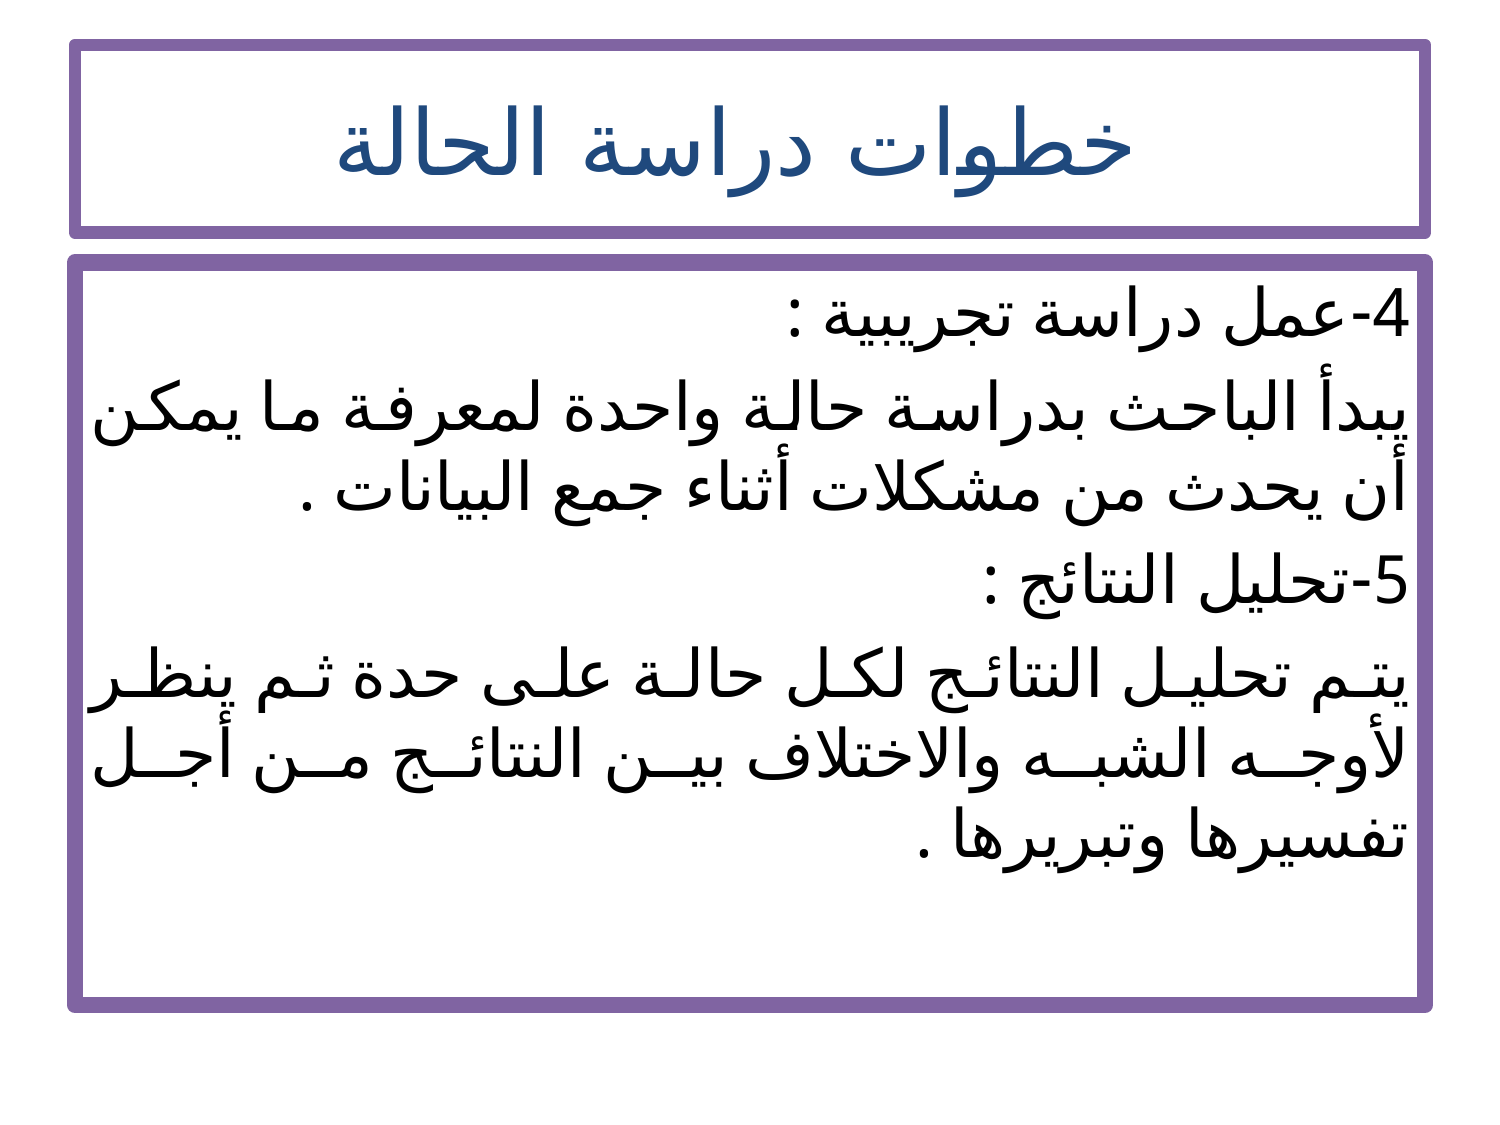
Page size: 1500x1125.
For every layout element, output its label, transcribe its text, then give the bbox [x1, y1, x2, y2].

title خطوات دراسة الحالة [75, 45, 1425, 233]
list 4-عمل دراسة تجريبية : يبدأ الباحث بدراسة حالة واحدة لمعرفة ما يمكن أن يحدث من مشكلات أثناء جمع البيانات . 5-تحليل النتائج : يتم تحليل النتائج لكل حالة على حدة ثم ينظر لأوجه الشبه والاختلاف بين النتائج من أجل تفسيرها وتبريرها . [75, 262, 1425, 1005]
